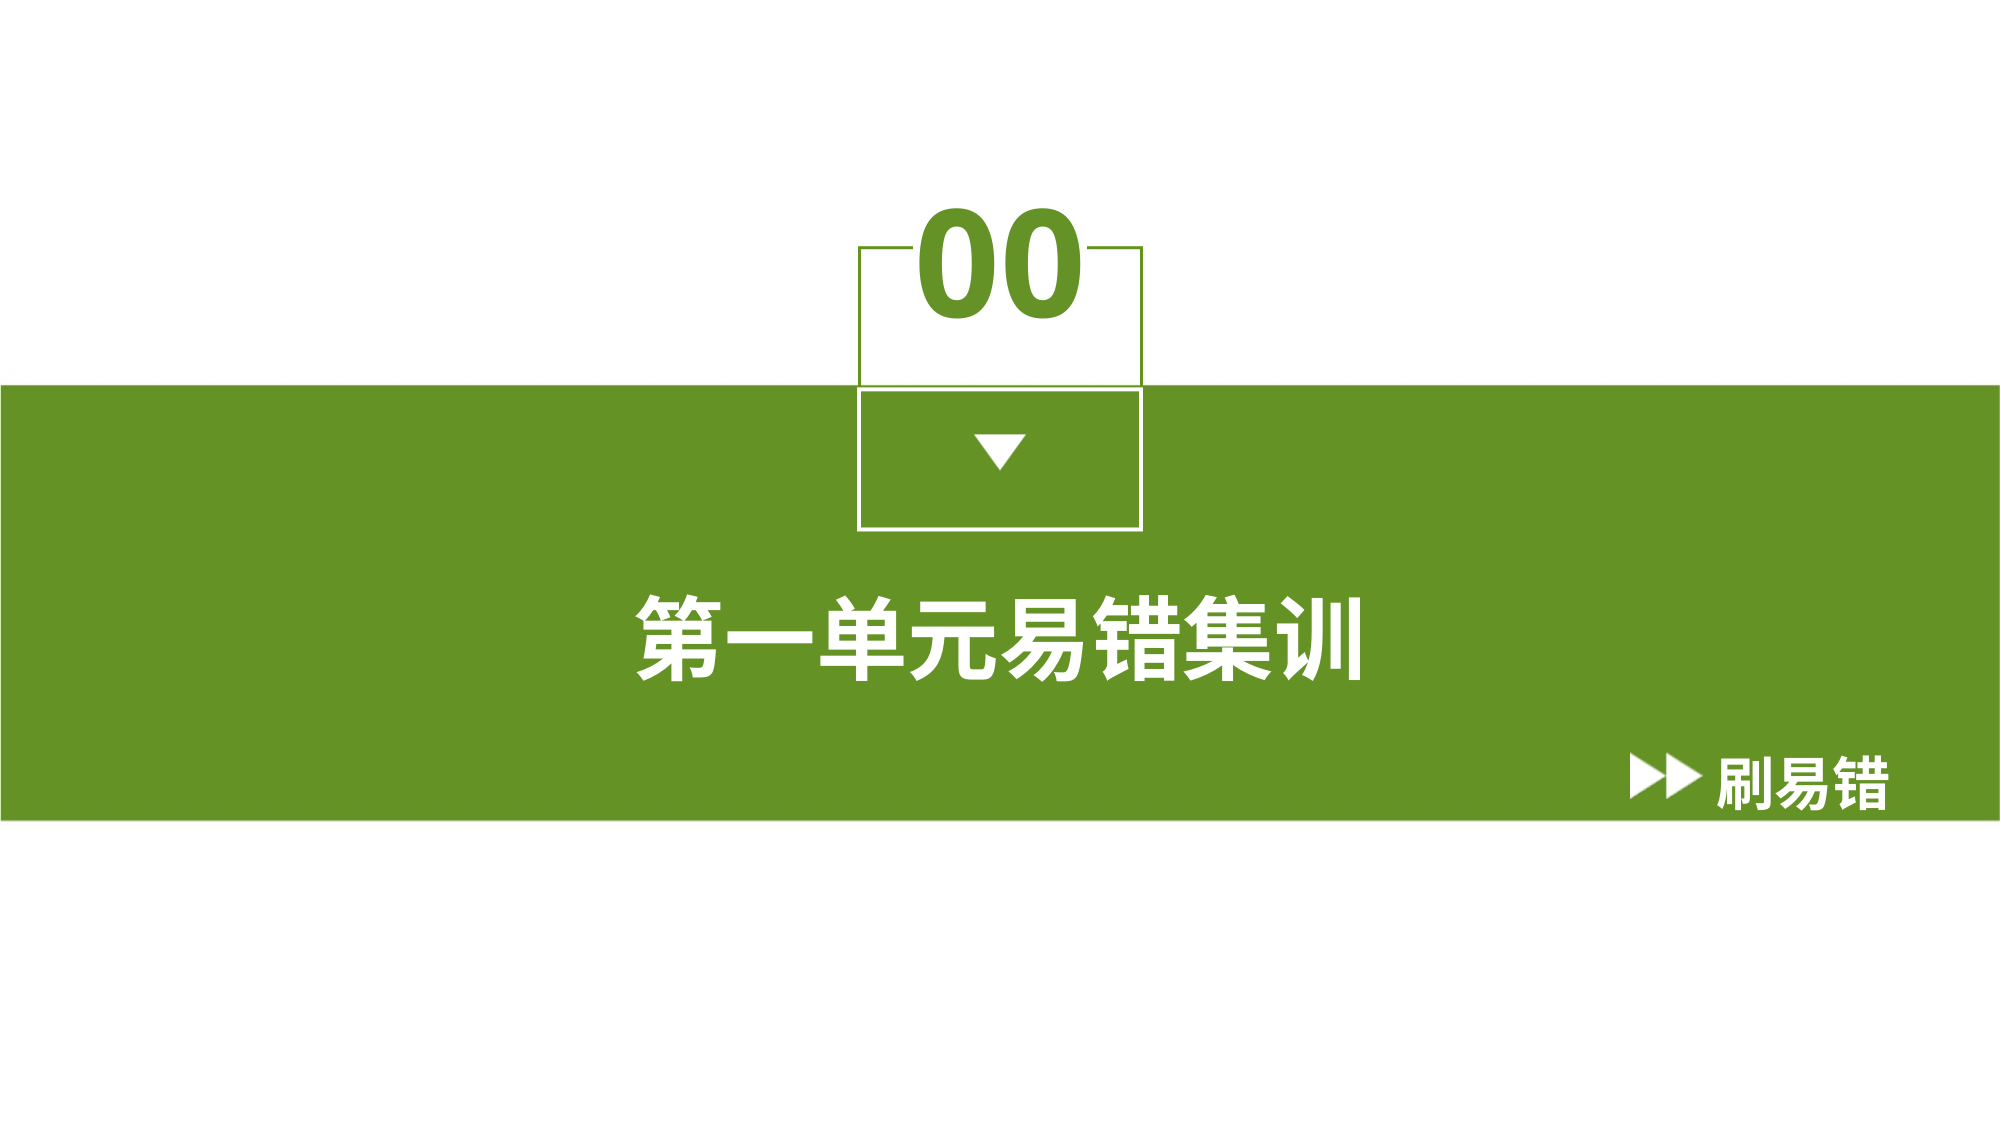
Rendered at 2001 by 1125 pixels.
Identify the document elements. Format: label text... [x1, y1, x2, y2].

text_box 刷易错 [1715, 718, 1997, 812]
picture [0, 0, 2000, 572]
text_box 00 [862, 156, 1139, 353]
text_box 第一单元易错集训 [0, 572, 2000, 699]
picture [0, 699, 2000, 1125]
